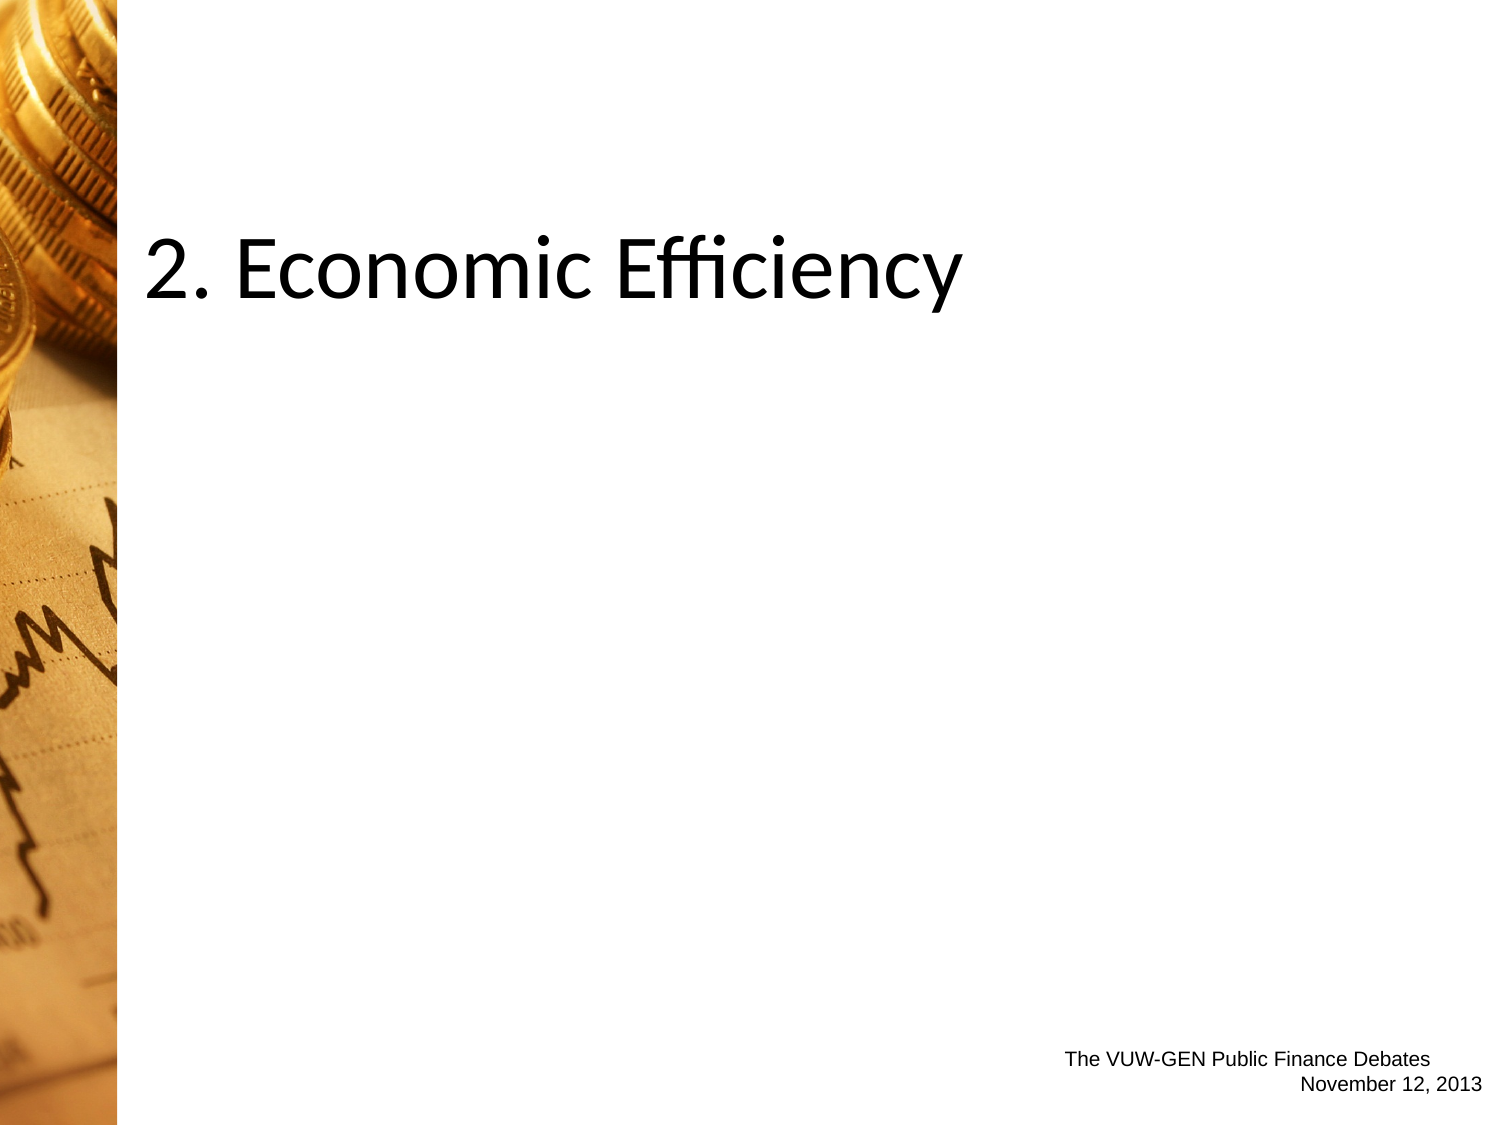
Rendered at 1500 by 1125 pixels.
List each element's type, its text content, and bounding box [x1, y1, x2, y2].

text_box The VUW-GEN Public Finance Debates November 12, 2013 [667, 1034, 1498, 1106]
text_box 2. Economic Efficiency [128, 199, 1020, 387]
picture [0, 0, 118, 1125]
